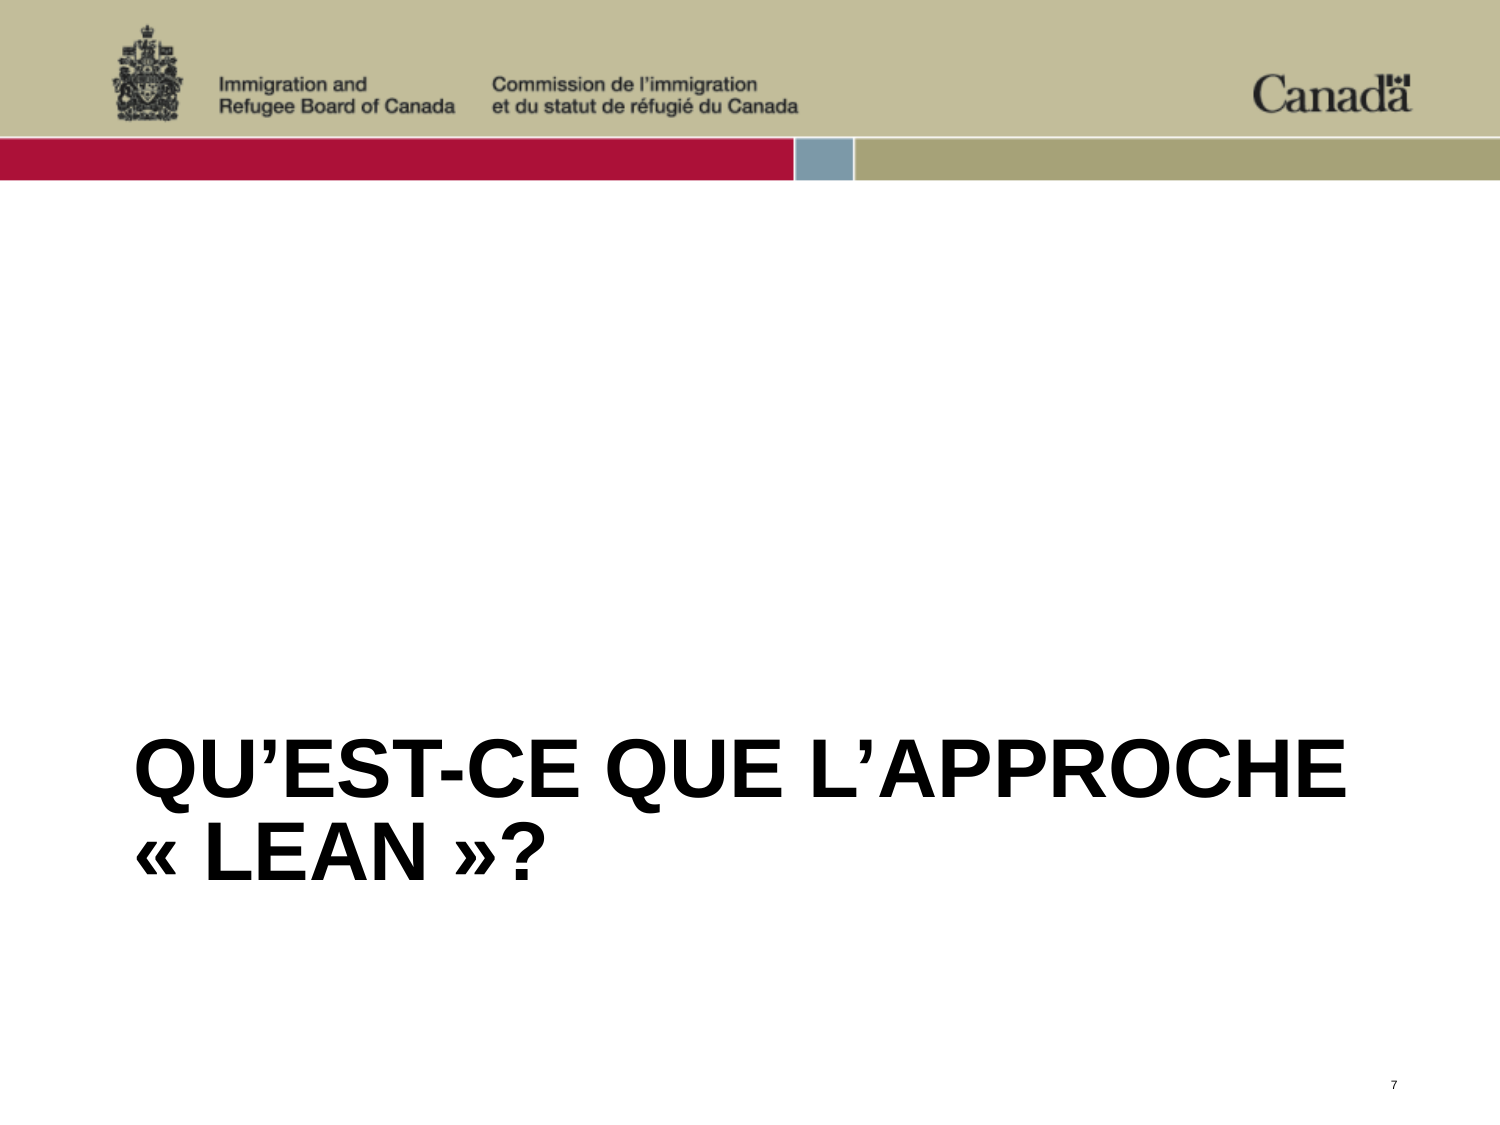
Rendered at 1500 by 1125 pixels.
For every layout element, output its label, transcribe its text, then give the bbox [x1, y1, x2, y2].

picture [0, 0, 1500, 1125]
slide_number 7 [1099, 1024, 1413, 1101]
title Qu’est-ce que l’approche « Lean »? [118, 722, 1394, 947]
